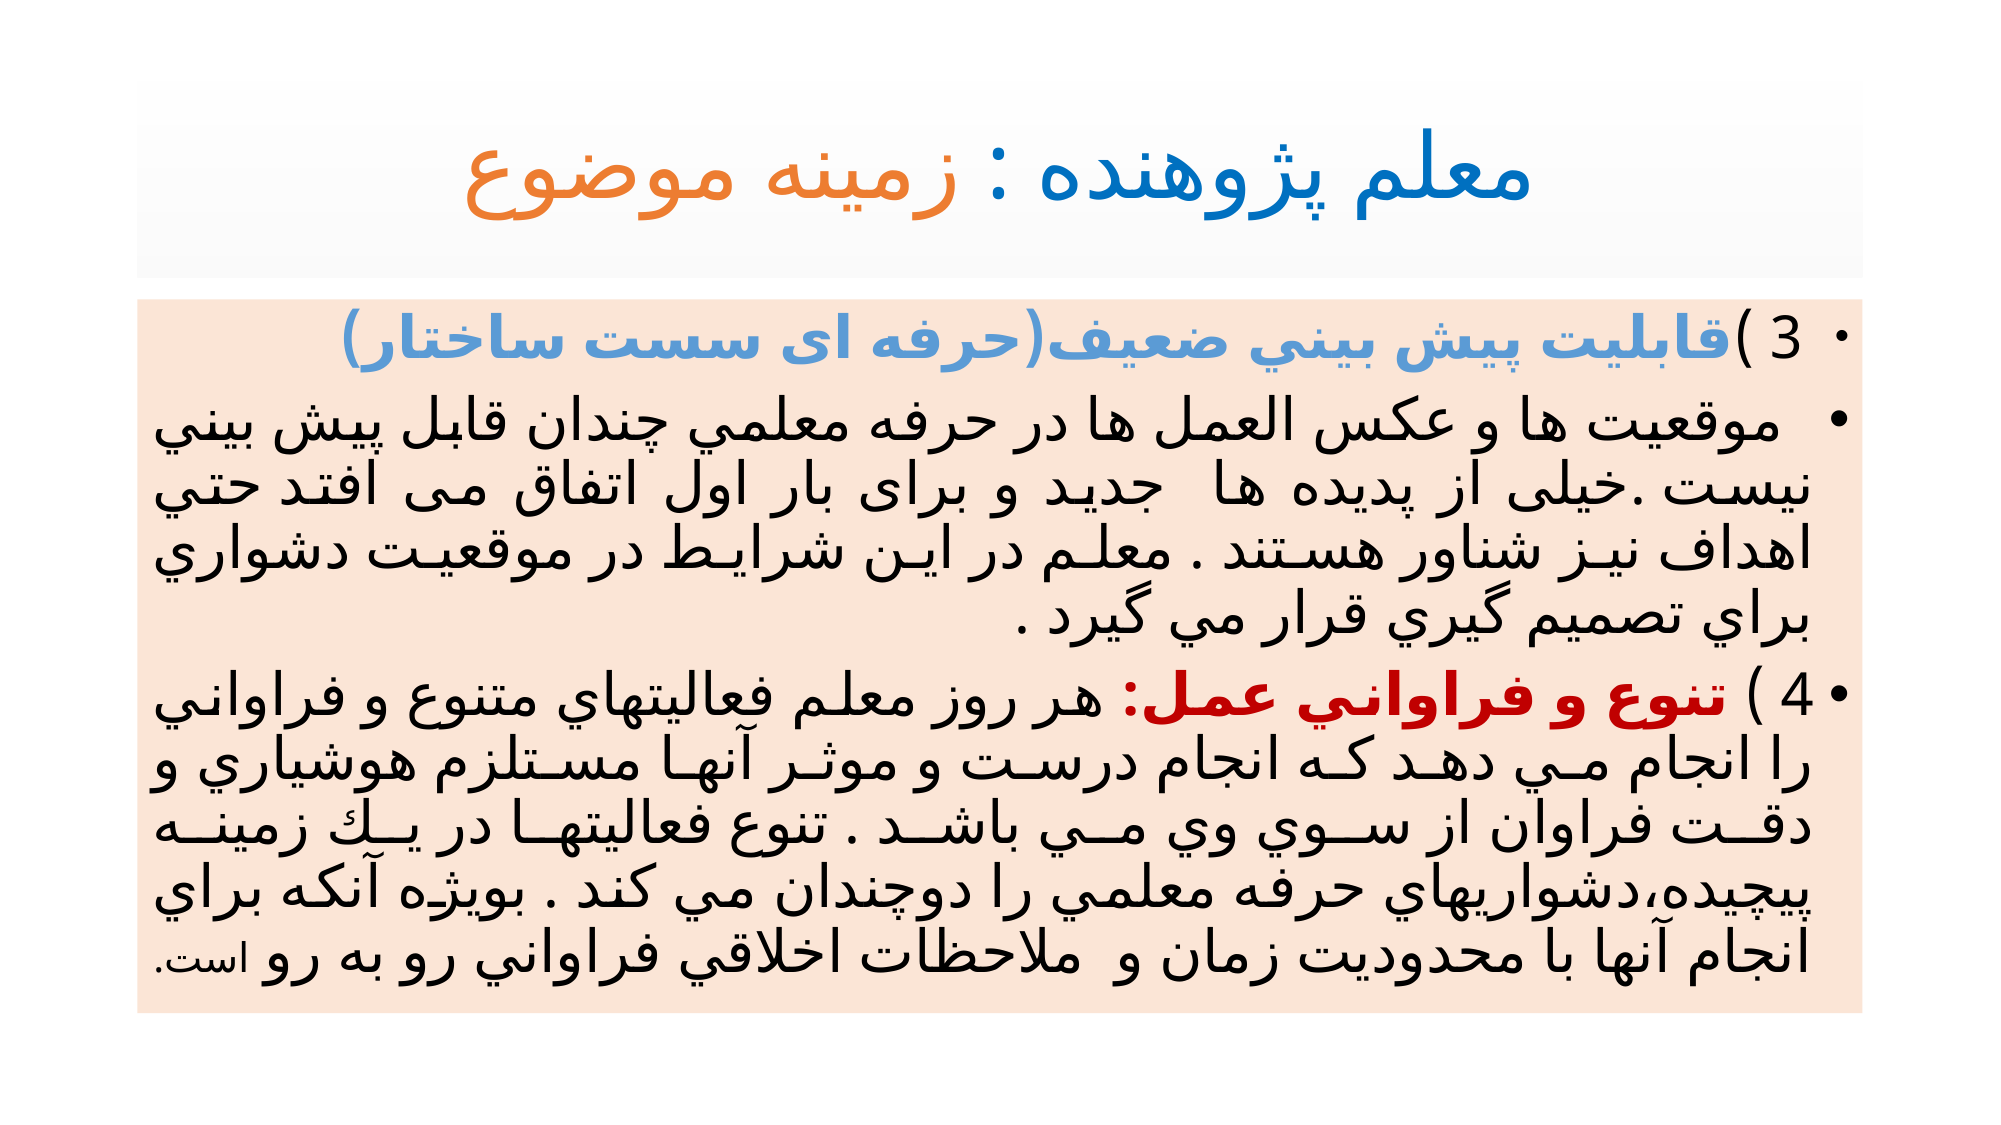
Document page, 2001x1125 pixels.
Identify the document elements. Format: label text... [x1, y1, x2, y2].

title معلم پژوهنده : زمینه موضوع [137, 59, 1863, 278]
list 3 )قابليت پيش بيني ضعيف(حرفه ای سست ساختار) موقعيت ها و عكس العمل ها در حرفه معلمي چندان قابل پيش بيني نيست .خیلی از پدیده ها جدید و برای بار اول اتفاق می افتد حتي اهداف نيز شناور هستند . معلم در اين شرايط در موقعيت دشواري براي تصميم گيري قرار مي گيرد . 4 ) تنوع و فراواني عمل: هر روز معلم فعاليتهاي متنوع و فراواني را انجام مي دهد كه انجام درست و موثر آنها مستلزم هوشياري و دقت فراوان از سوي وي مي باشد . تنوع فعاليتها در يك زمينه پيچيده،دشواريهاي حرفه معلمي را دوچندان مي كند . بويژه آنكه براي انجام آنها با محدوديت زمان و ملاحظات اخلاقي فراواني رو به رو است. [137, 299, 1863, 1014]
